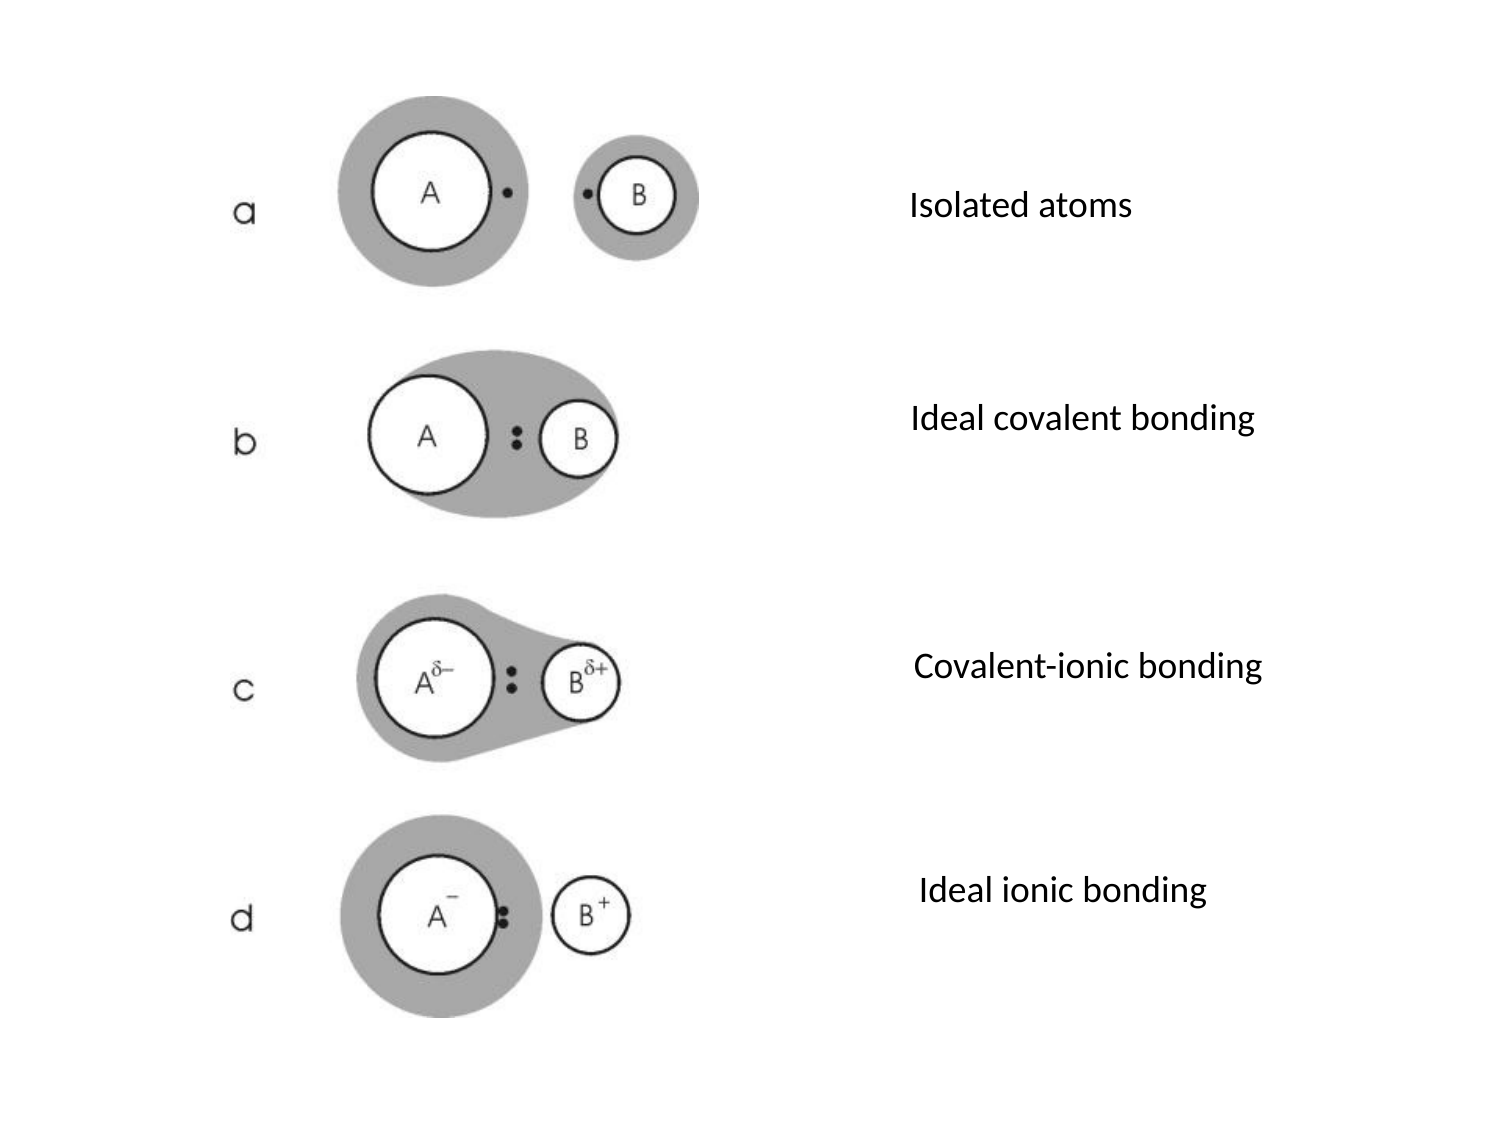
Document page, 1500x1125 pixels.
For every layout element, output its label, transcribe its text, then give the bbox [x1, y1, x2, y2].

picture [230, 96, 699, 1018]
text_box Covalent-ionic bonding [898, 633, 1278, 694]
text_box Isolated atoms [894, 172, 1148, 233]
text_box Ideal ionic bonding [904, 857, 1223, 918]
text_box Ideal covalent bonding [895, 385, 1271, 445]
